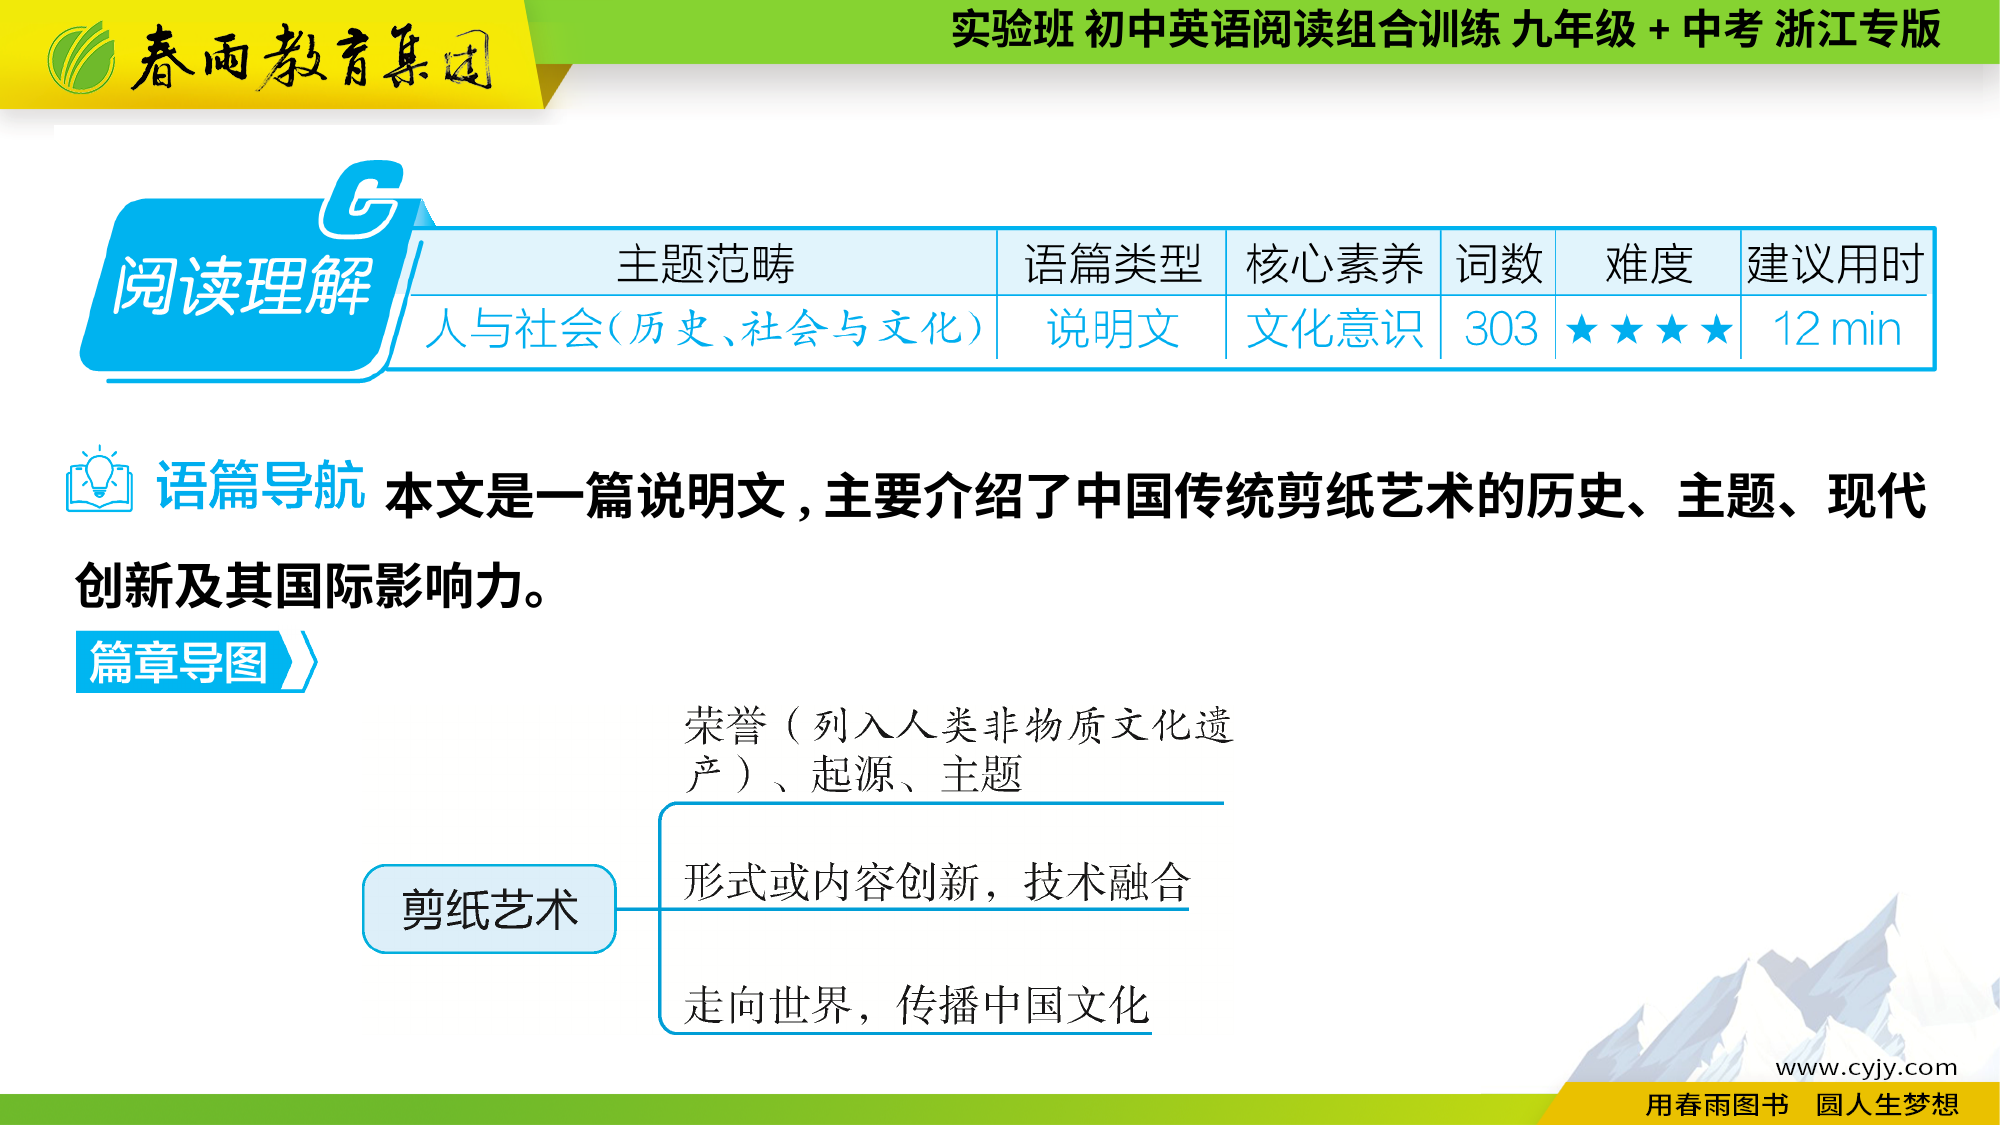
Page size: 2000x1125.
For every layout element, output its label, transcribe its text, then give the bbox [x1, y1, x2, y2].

list 本文是一篇说明文,主要介绍了中国传统剪纸艺术的历史、主题、现代创新及其国际影响力。 [59, 426, 1944, 624]
picture [0, 0, 2000, 1125]
